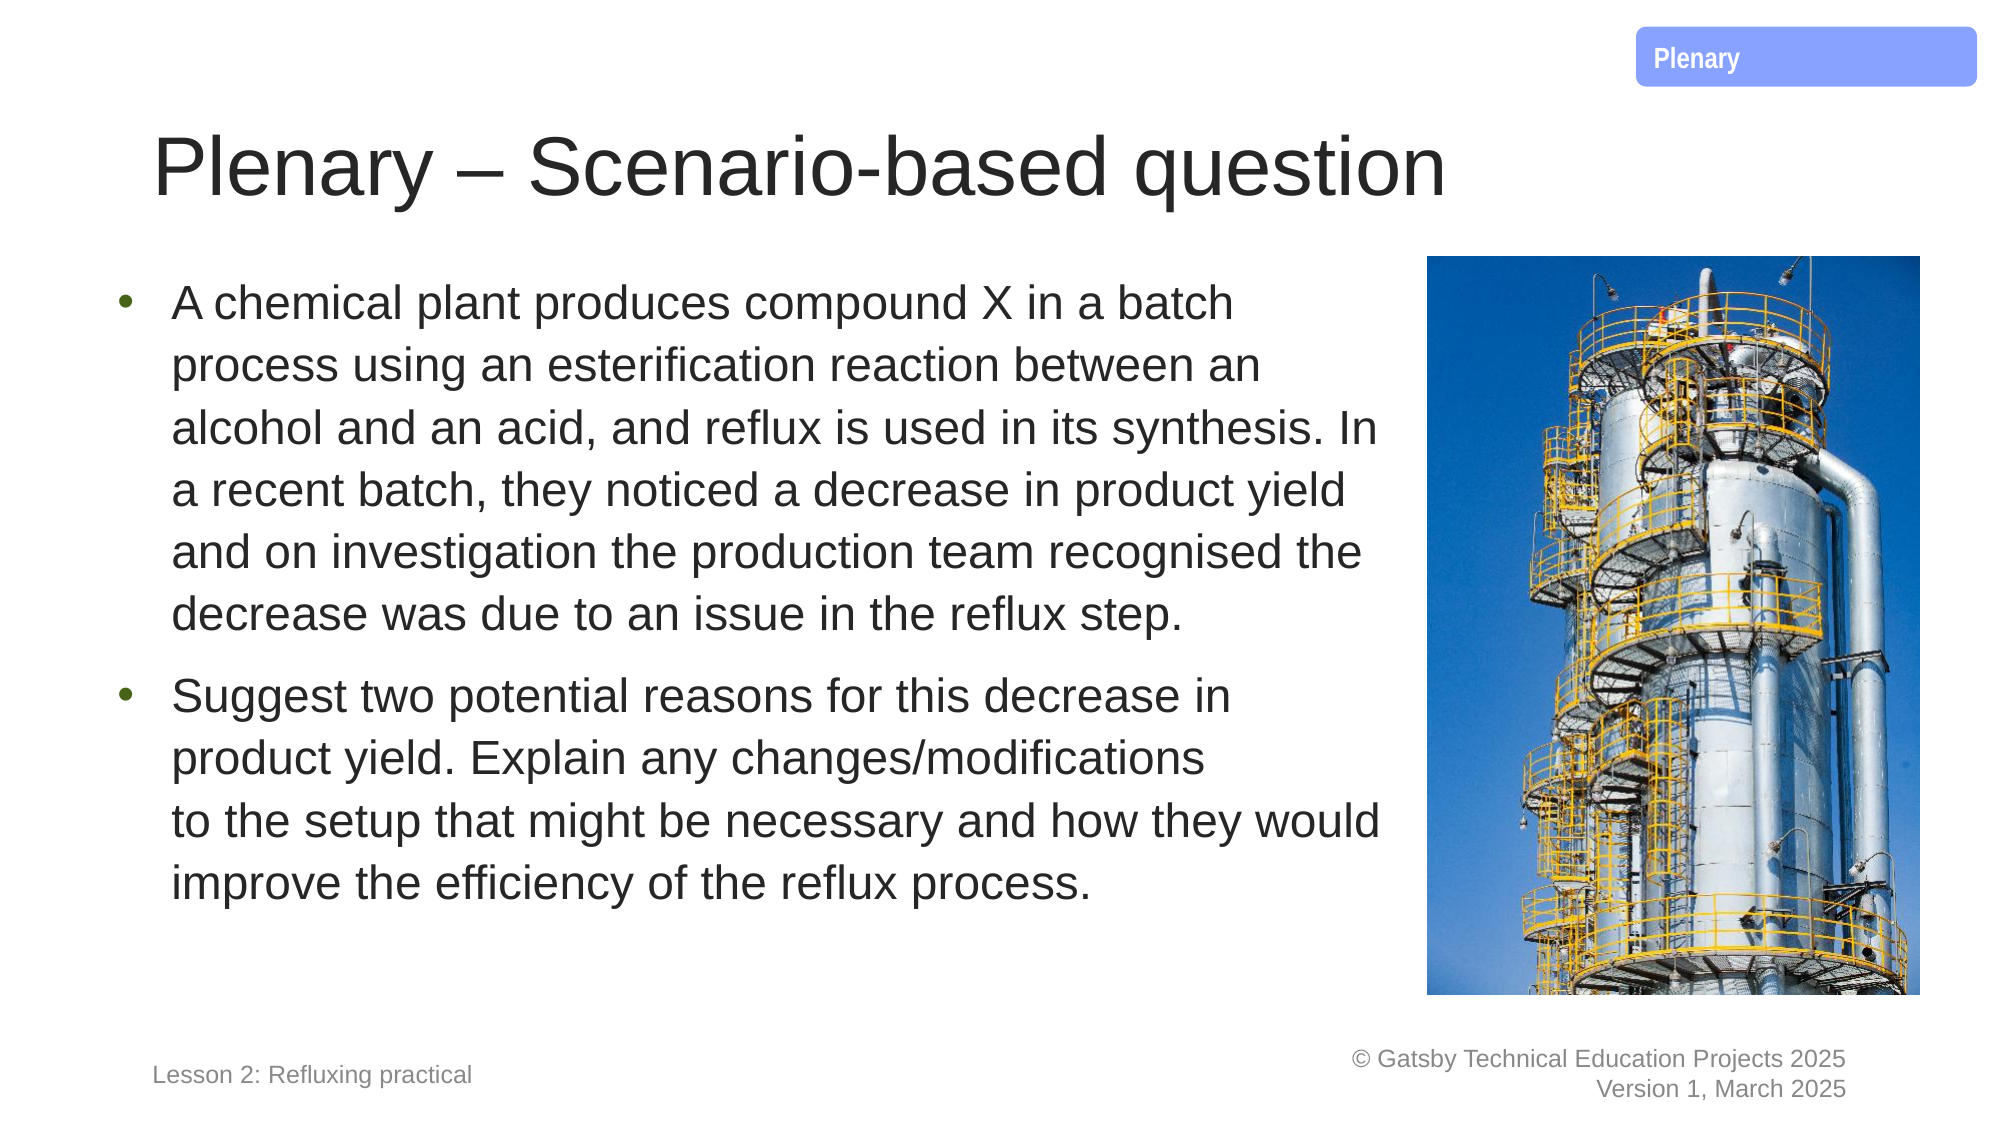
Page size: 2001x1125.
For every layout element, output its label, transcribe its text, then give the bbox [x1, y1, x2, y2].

list A chemical plant produces compound X in a batch process using an esterification reaction between an alcohol and an acid, and reflux is used in its synthesis. In a recent batch, they noticed a decrease in product yield and on investigation the production team recognised the decrease was due to an issue in the reflux step. Suggest two potential reasons for this decrease in product yield. Explain any changes/modifications to the setup that might be necessary and how they would improve the efficiency of the reflux process. [84, 259, 1408, 974]
list Lesson 2: Refluxing practical [137, 1042, 829, 1103]
text_box Plenary [1636, 26, 1978, 87]
title Plenary – Scenario-based question [137, 59, 1863, 278]
picture [1427, 256, 1921, 995]
